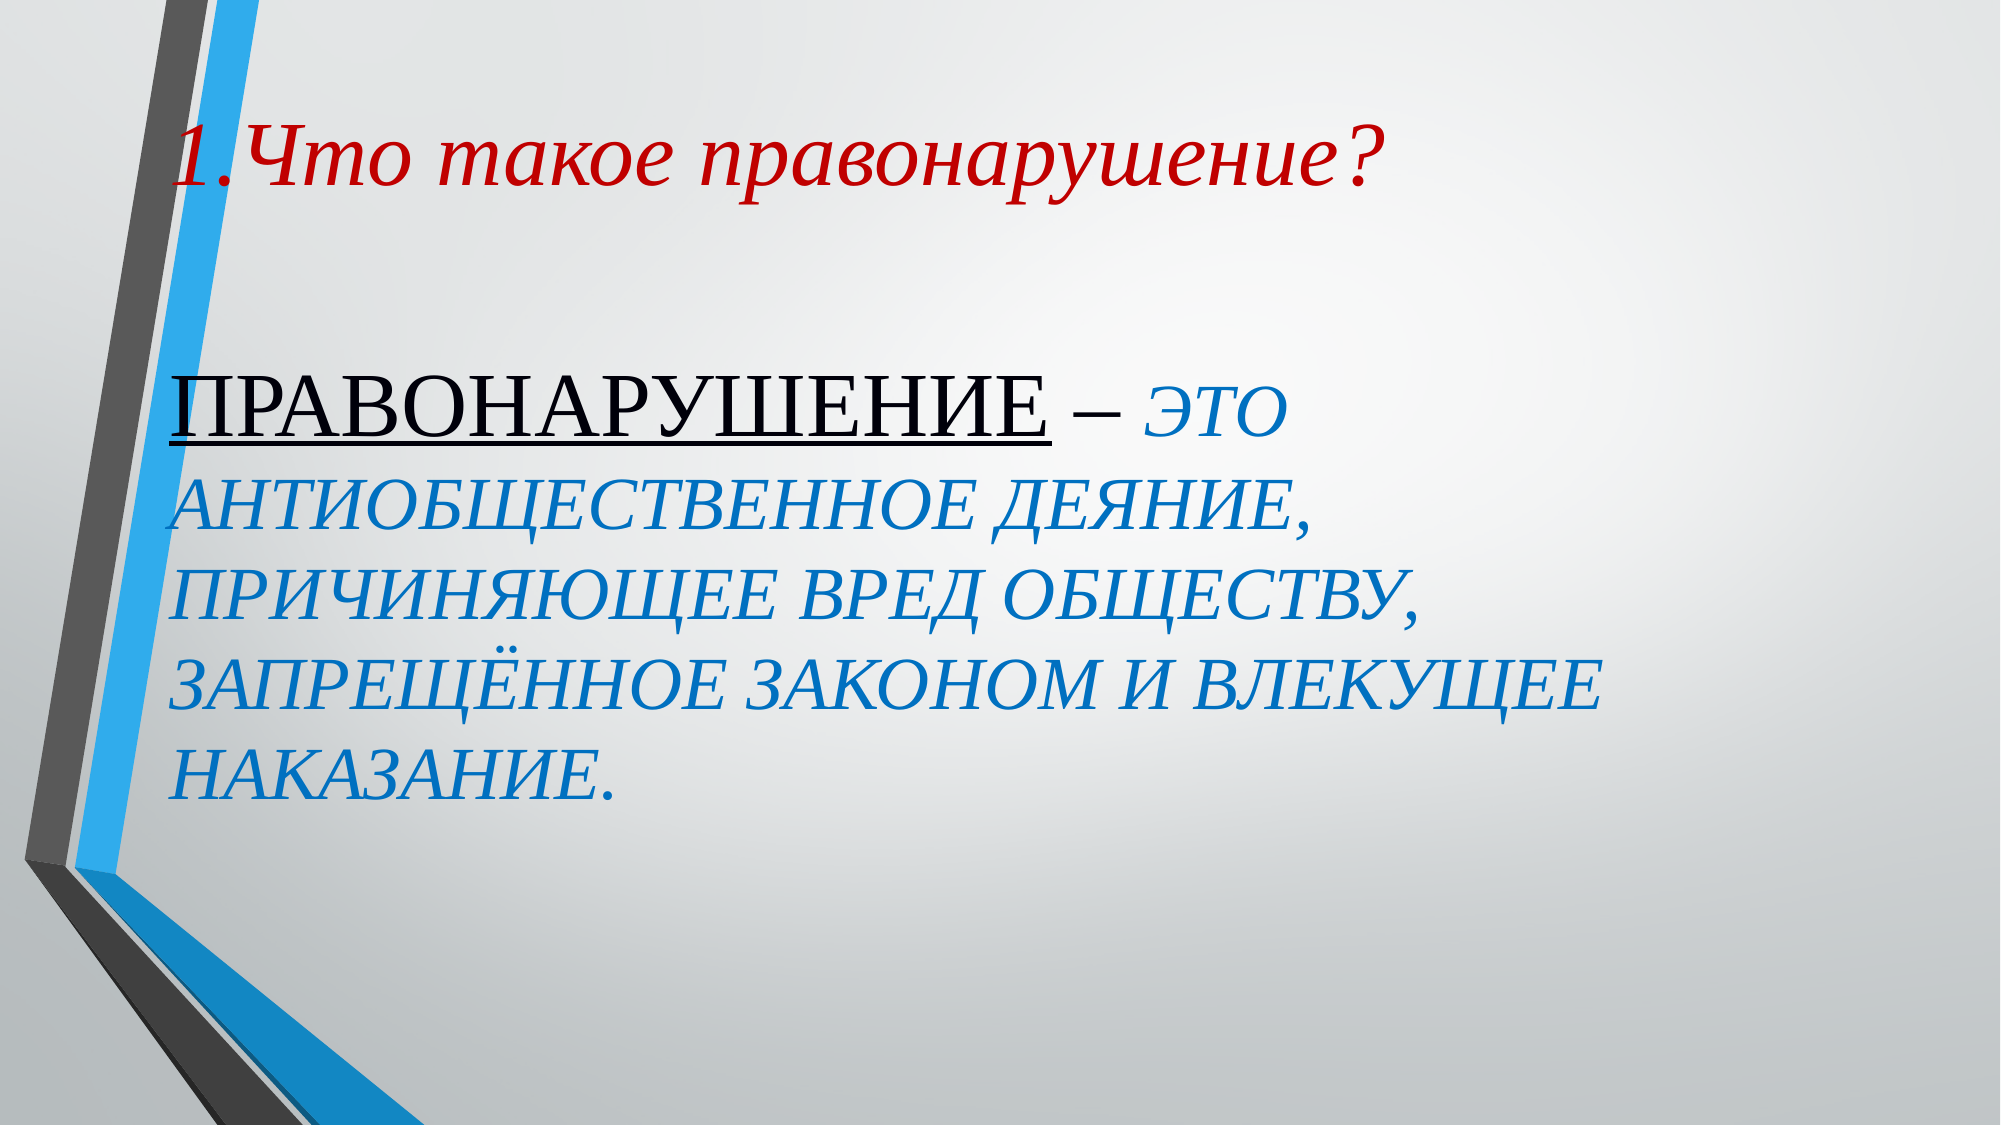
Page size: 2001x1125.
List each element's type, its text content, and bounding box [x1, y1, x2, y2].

text_box 1.Что такое правонарушение? ПРАВОНАРУШЕНИЕ – ЭТО АНТИОБЩЕСТВЕННОЕ ДЕЯНИЕ, ПРИЧИНЯЮЩЕЕ ВРЕД ОБЩЕСТВУ, ЗАПРЕЩЁННОЕ ЗАКОНОМ И ВЛЕКУЩЕЕ НАКАЗАНИЕ. [154, 86, 1666, 823]
